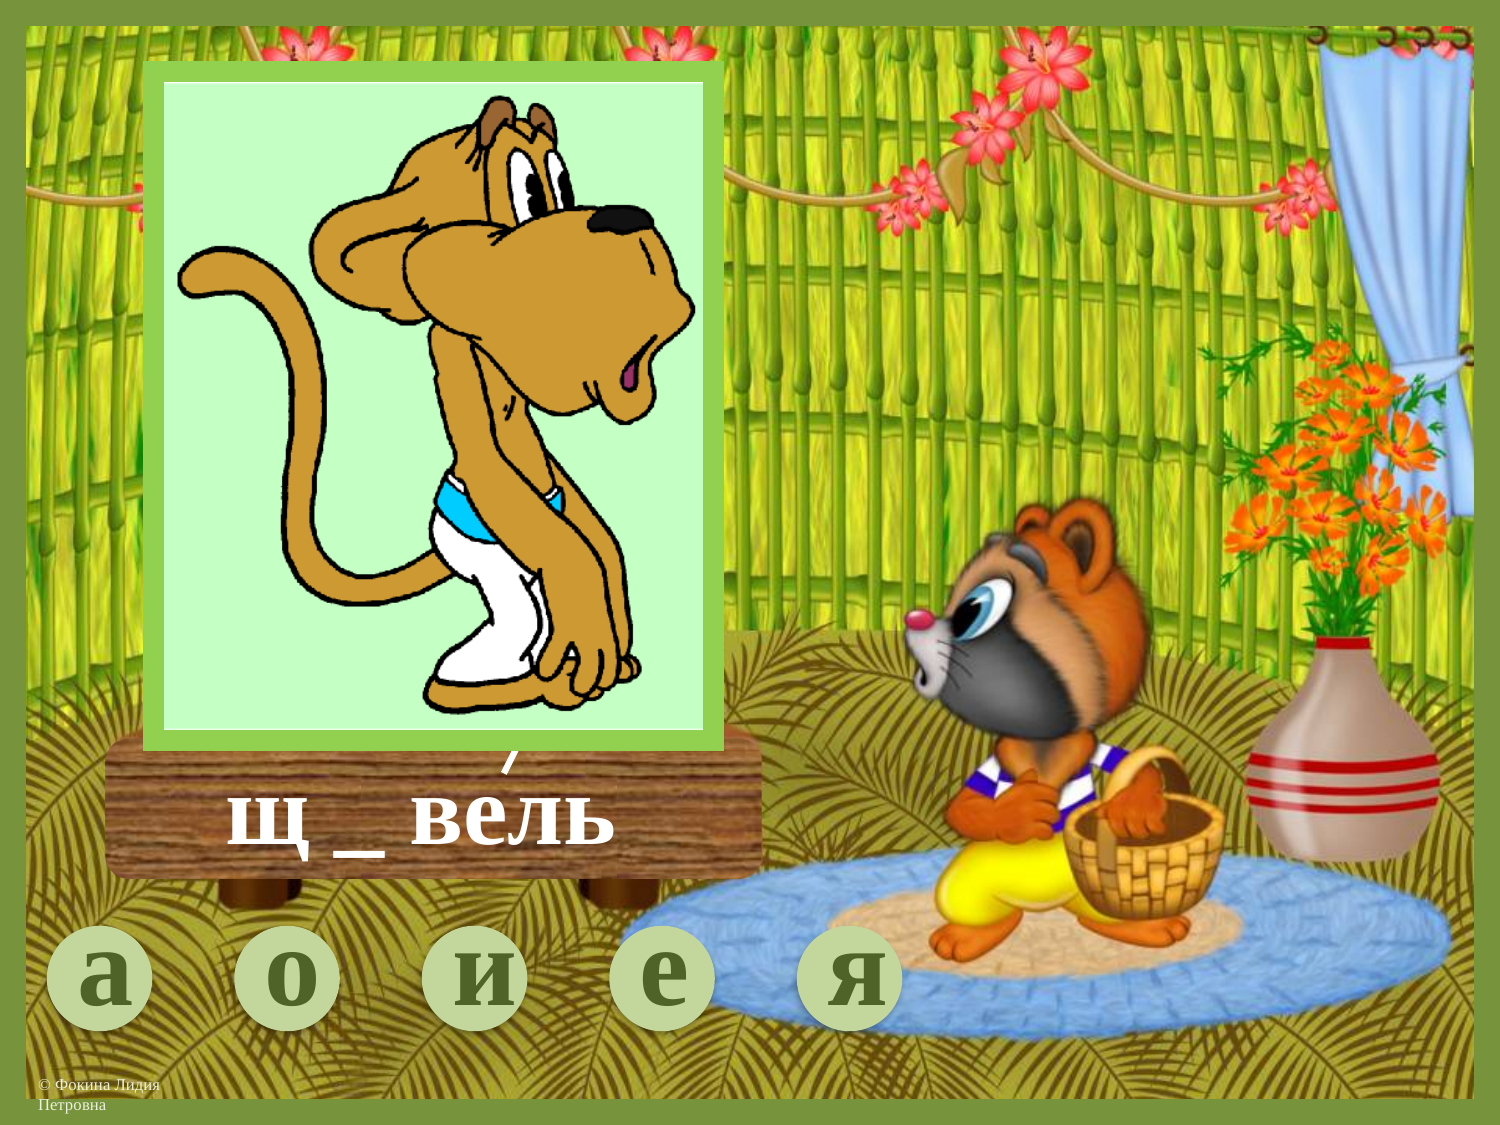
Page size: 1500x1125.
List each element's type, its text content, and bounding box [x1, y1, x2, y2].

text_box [497, 755, 522, 768]
text_box щ _ вель [103, 736, 764, 882]
text_box и [419, 923, 530, 1034]
text_box я [794, 923, 905, 1034]
picture [26, 26, 1474, 1099]
text_box о [232, 923, 342, 1034]
text_box е [607, 923, 717, 1034]
text_box а [44, 923, 155, 1034]
